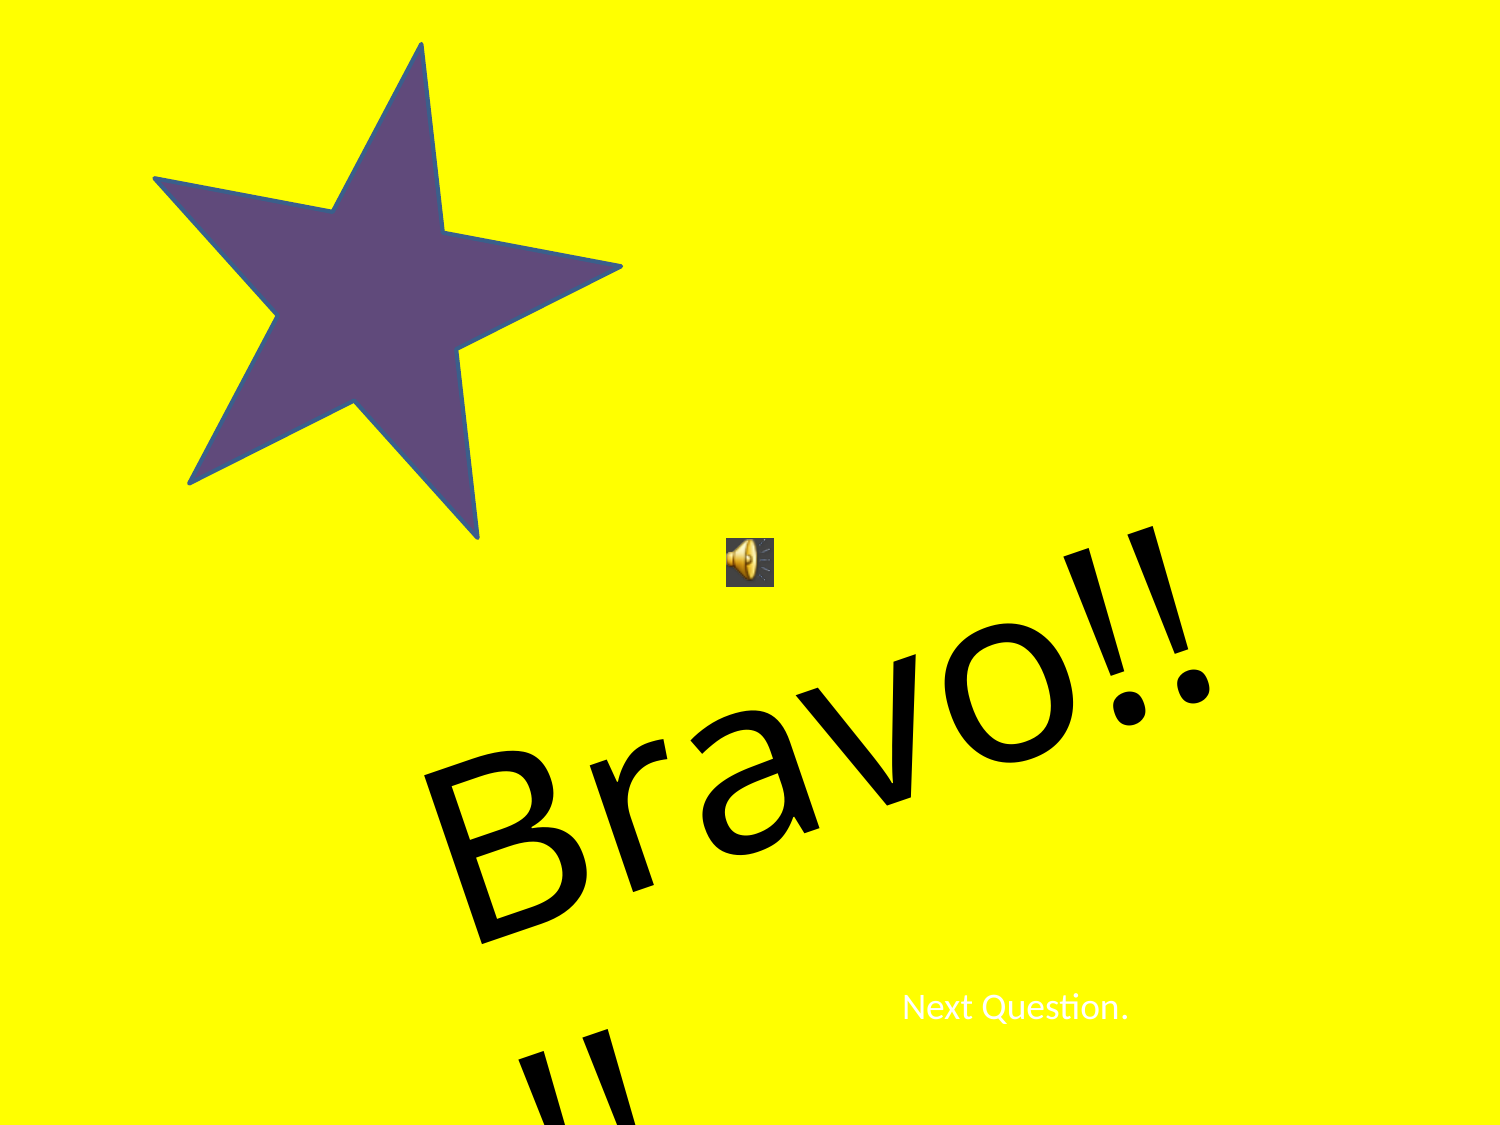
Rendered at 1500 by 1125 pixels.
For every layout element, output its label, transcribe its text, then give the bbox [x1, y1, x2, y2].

picture [724, 537, 776, 588]
text_box Next Question. [887, 974, 1350, 1035]
text_box [152, 41, 624, 540]
text_box Bravo!!!! [362, 424, 1402, 1125]
